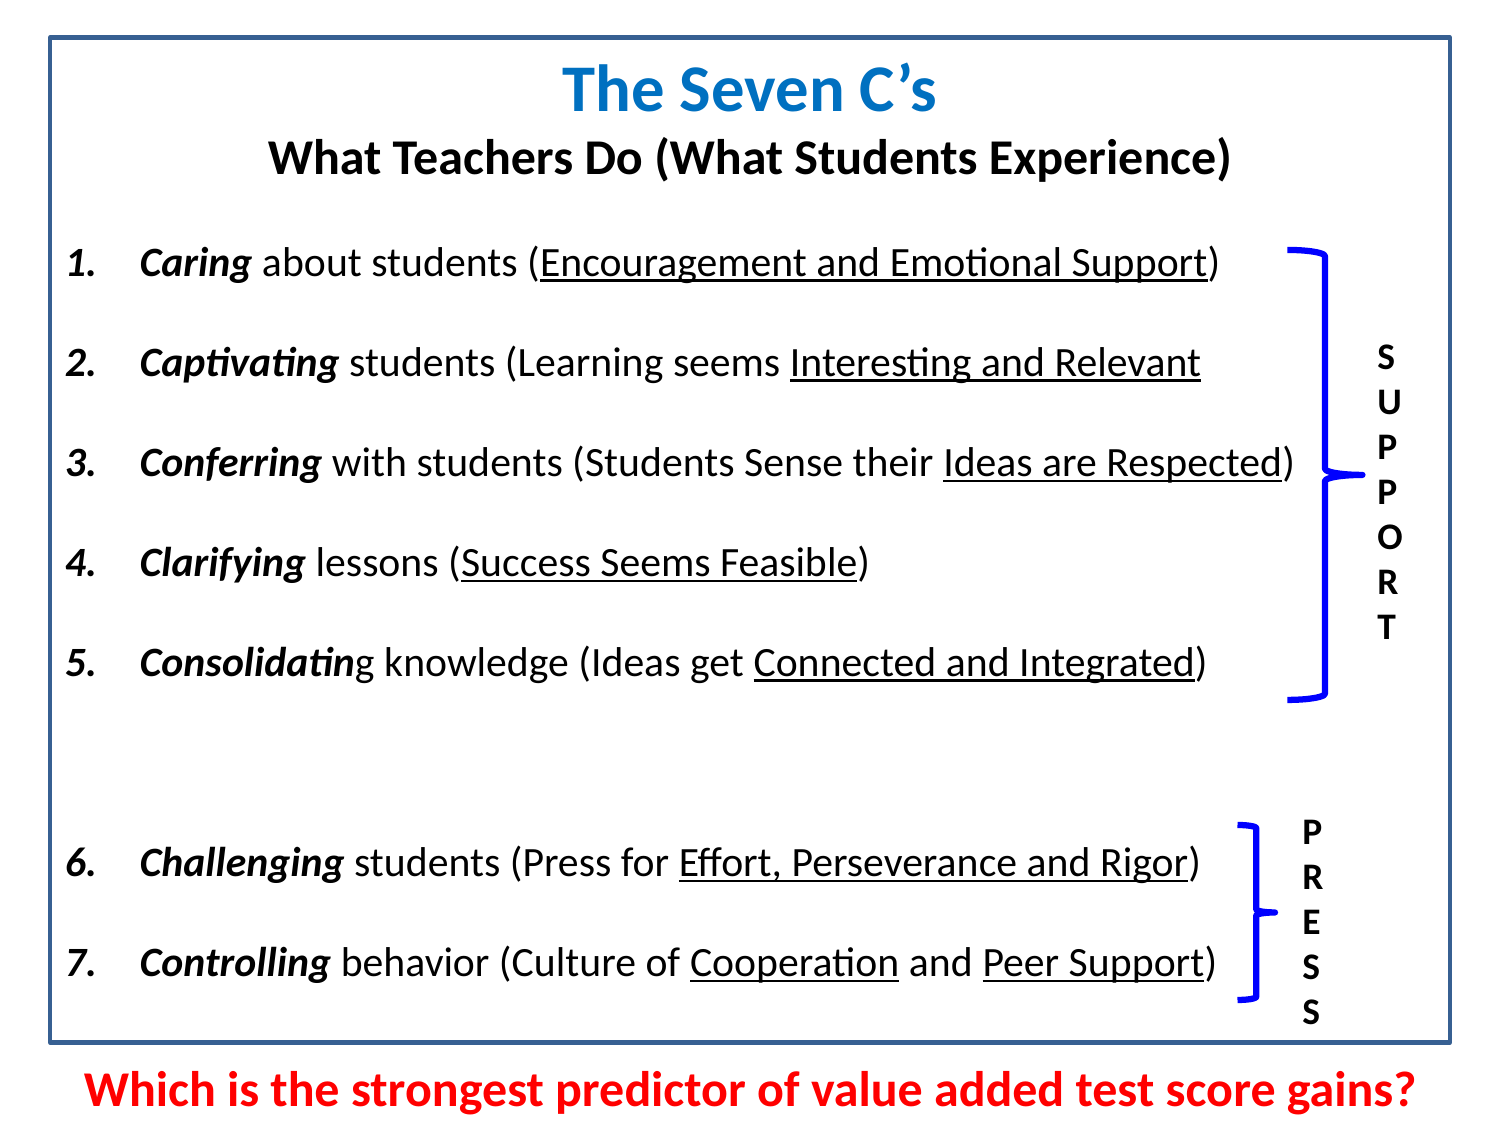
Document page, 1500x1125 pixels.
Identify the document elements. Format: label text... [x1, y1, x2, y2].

text_box PRESS [1287, 799, 1350, 1040]
text_box SUPPORT [1362, 324, 1425, 655]
text_box [1237, 824, 1276, 1001]
text_box [1287, 249, 1362, 701]
text_box Which is the strongest predictor of value added test score gains? [69, 1049, 1433, 1124]
text_box The Seven C’s What Teachers Do (What Students Experience) Caring about students (Encouragement and Emotional Support) Captivating students (Learning seems Interesting and Relevant Conferring with students (Students Sense their Ideas are Respected) Clarifying lessons (Success Seems Feasible) Consolidating knowledge (Ideas get Connected and Integrated) Challenging students (Press for Effort, Perseverance and Rigor) Controlling behavior (Culture of Cooperation and Peer Support) [50, 37, 1450, 1043]
